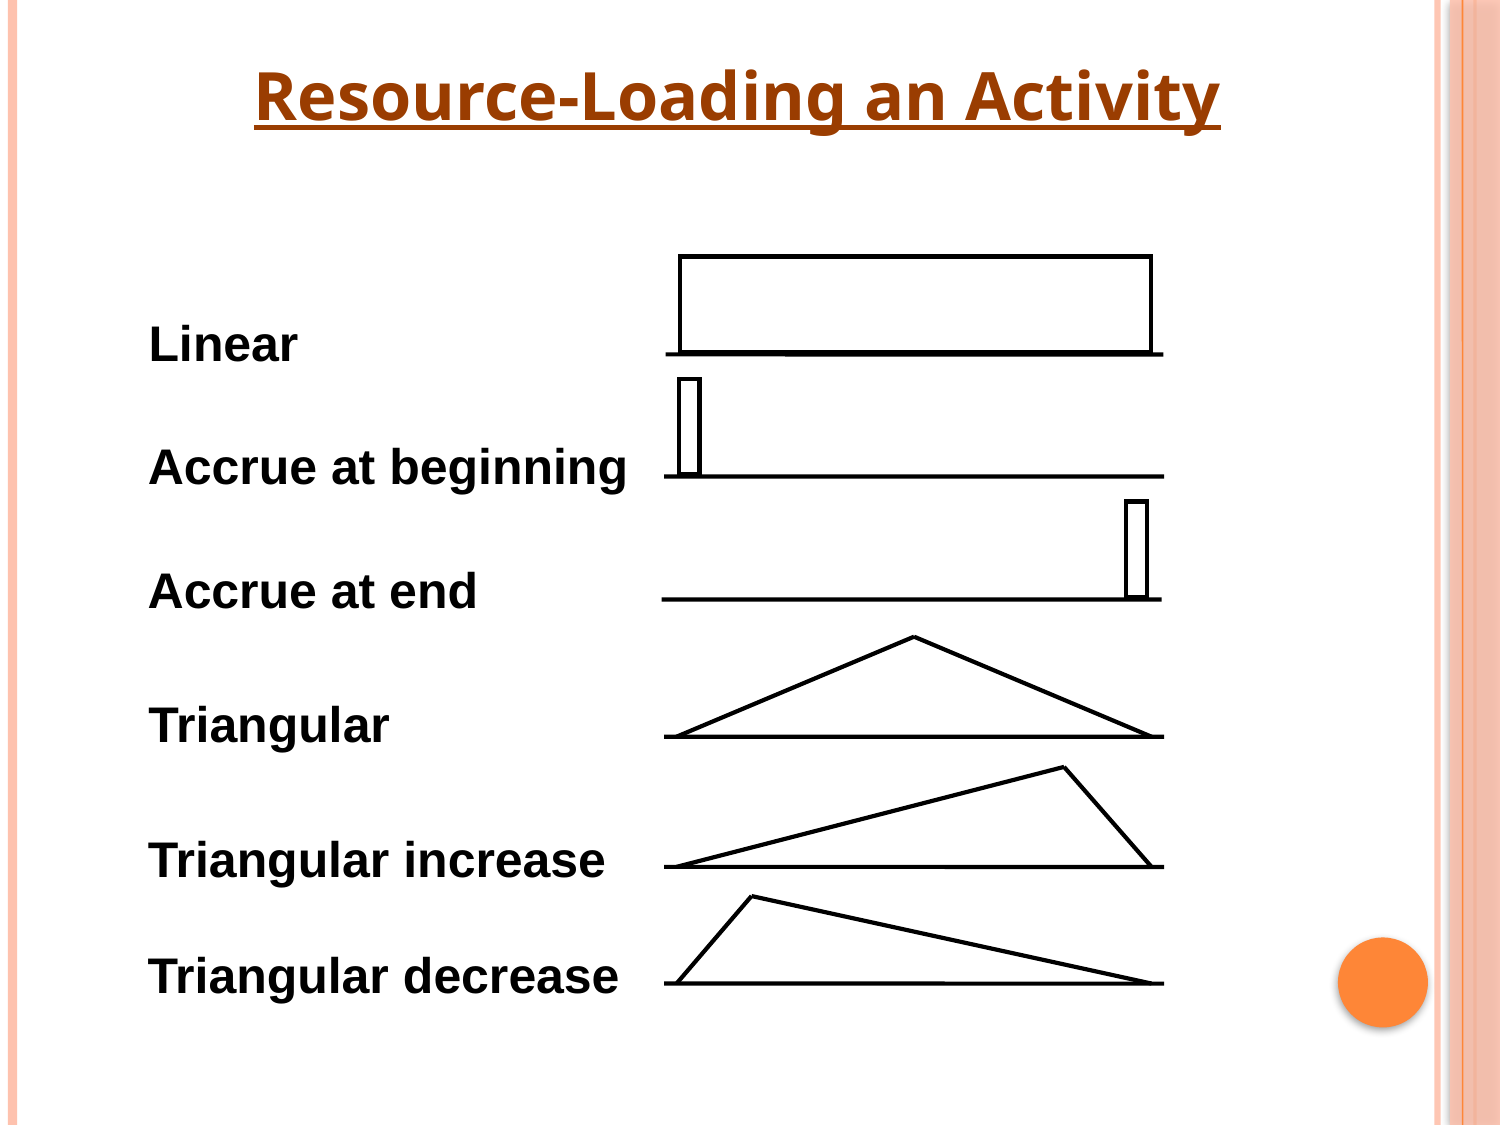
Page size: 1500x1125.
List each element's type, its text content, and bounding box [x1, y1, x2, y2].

text_box Resource-Loading an Activity [187, 0, 1288, 188]
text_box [118, 378, 1165, 500]
slide_number 63 [1074, 1024, 1425, 1103]
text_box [118, 501, 1163, 627]
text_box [119, 256, 1164, 376]
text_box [117, 766, 1165, 893]
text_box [116, 895, 1165, 1012]
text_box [117, 636, 1165, 761]
